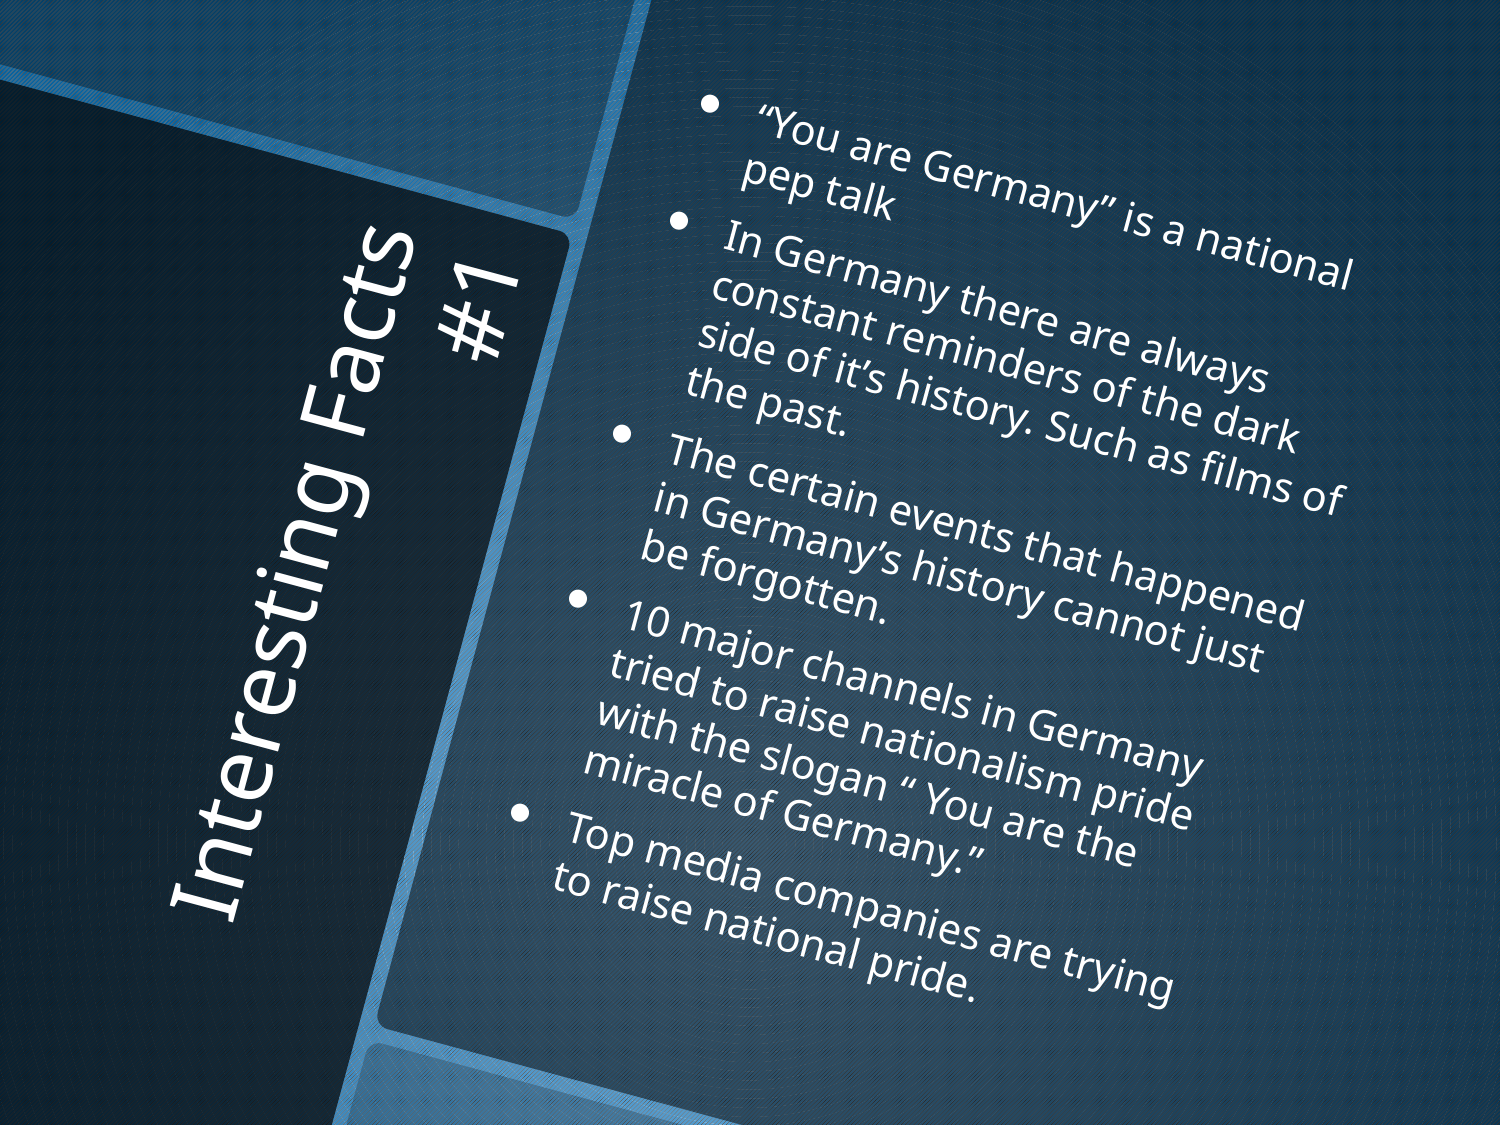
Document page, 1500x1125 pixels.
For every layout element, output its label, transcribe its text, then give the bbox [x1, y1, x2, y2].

list “You are Germany” is a national pep talk In Germany there are always constant reminders of the dark side of it’s history. Such as films of the past. The certain events that happened in Germany’s history cannot just be forgotten. 10 major channels in Germany tried to raise nationalism pride with the slogan “ You are the miracle of Germany.” Top media companies are trying to raise national pride. [475, 72, 1430, 1076]
title Interesting Facts #1 [69, 181, 554, 1056]
